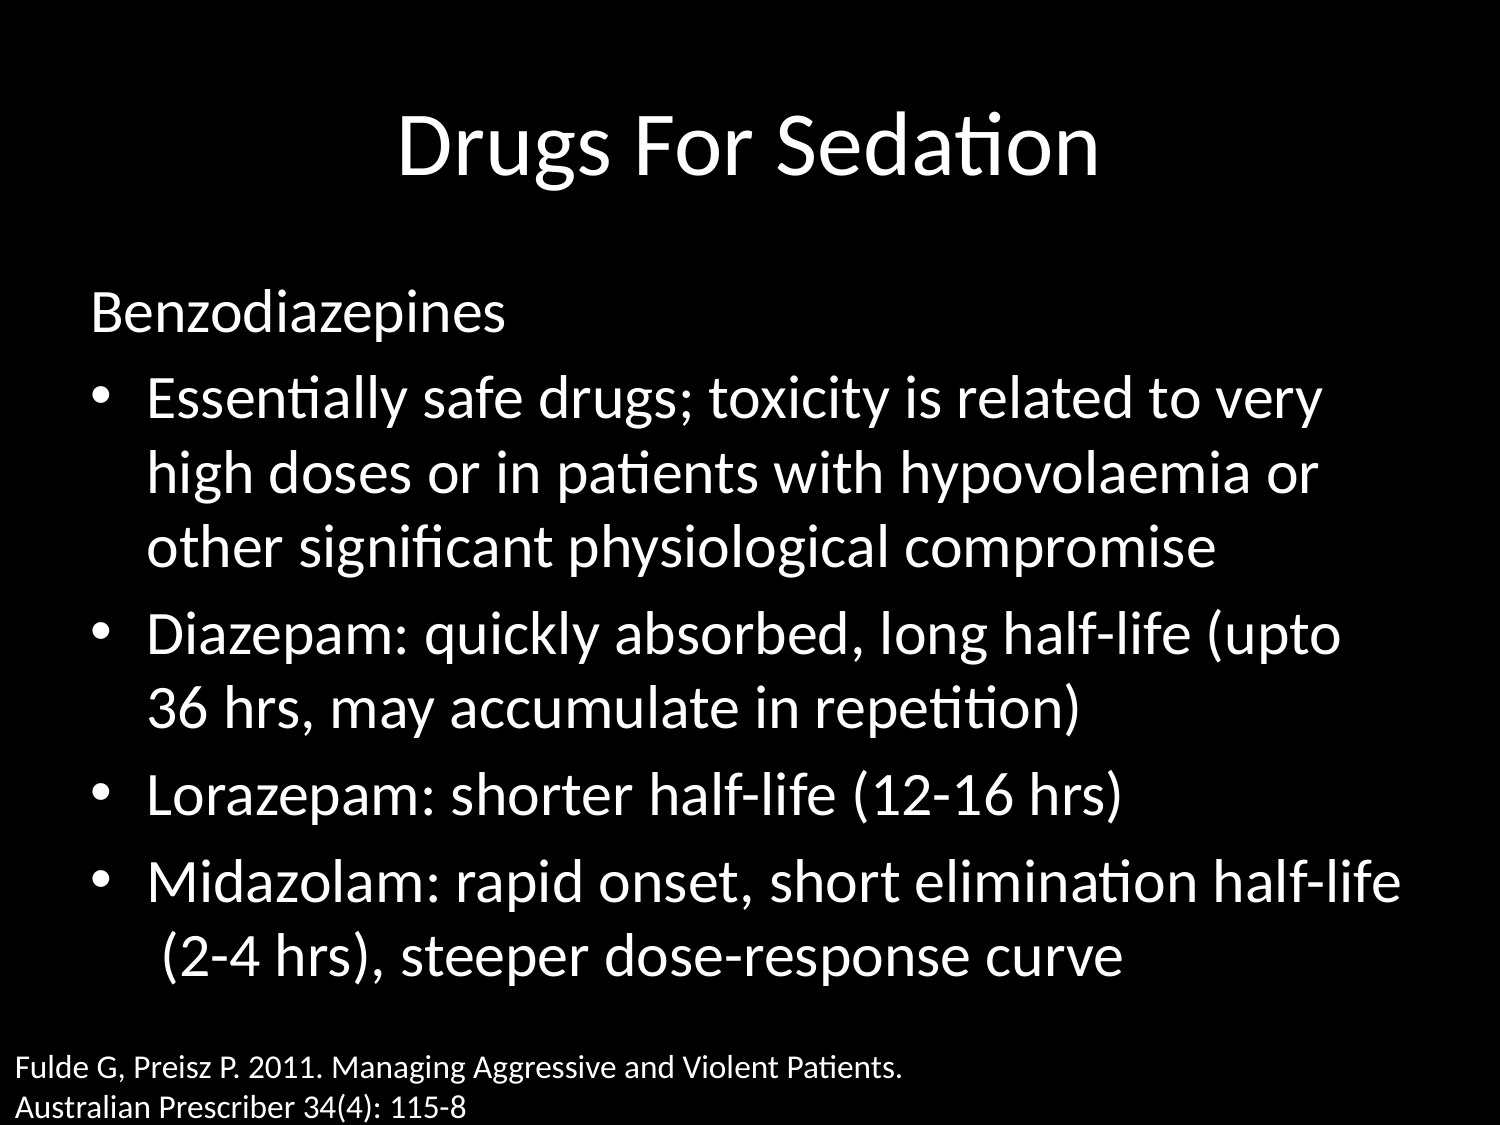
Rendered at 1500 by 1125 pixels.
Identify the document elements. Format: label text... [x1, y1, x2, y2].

title Drugs For Sedation [75, 45, 1425, 233]
text_box Fulde G, Preisz P. 2011. Managing Aggressive and Violent Patients. Australian Prescriber 34(4): 115-8 [0, 1037, 1038, 1125]
list Benzodiazepines Essentially safe drugs; toxicity is related to very high doses or in patients with hypovolaemia or other significant physiological compromise Diazepam: quickly absorbed, long half-life (upto 36 hrs, may accumulate in repetition) Lorazepam: shorter half-life (12-16 hrs) Midazolam: rapid onset, short elimination half-life (2-4 hrs), steeper dose-response curve [75, 262, 1425, 1005]
